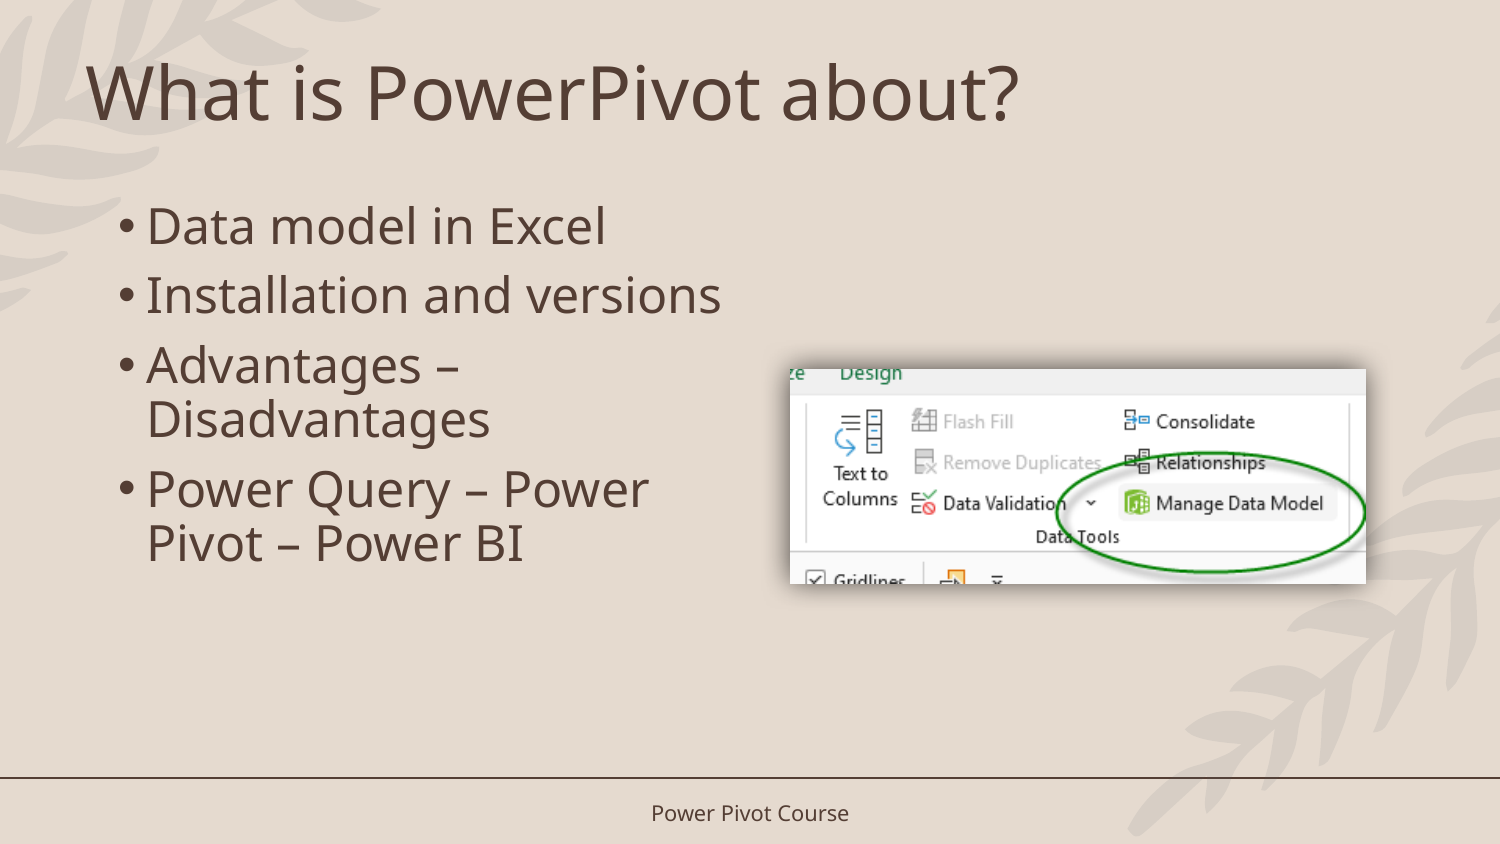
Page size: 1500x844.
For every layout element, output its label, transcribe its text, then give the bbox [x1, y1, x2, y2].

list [790, 369, 1366, 584]
list Data model in Excel Installation and versions Advantages – Disadvantages Power Query – Power Pivot – Power BI [103, 193, 741, 760]
footer Power Pivot Course [538, 795, 962, 834]
title What is PowerPivot about? [70, 60, 1397, 144]
